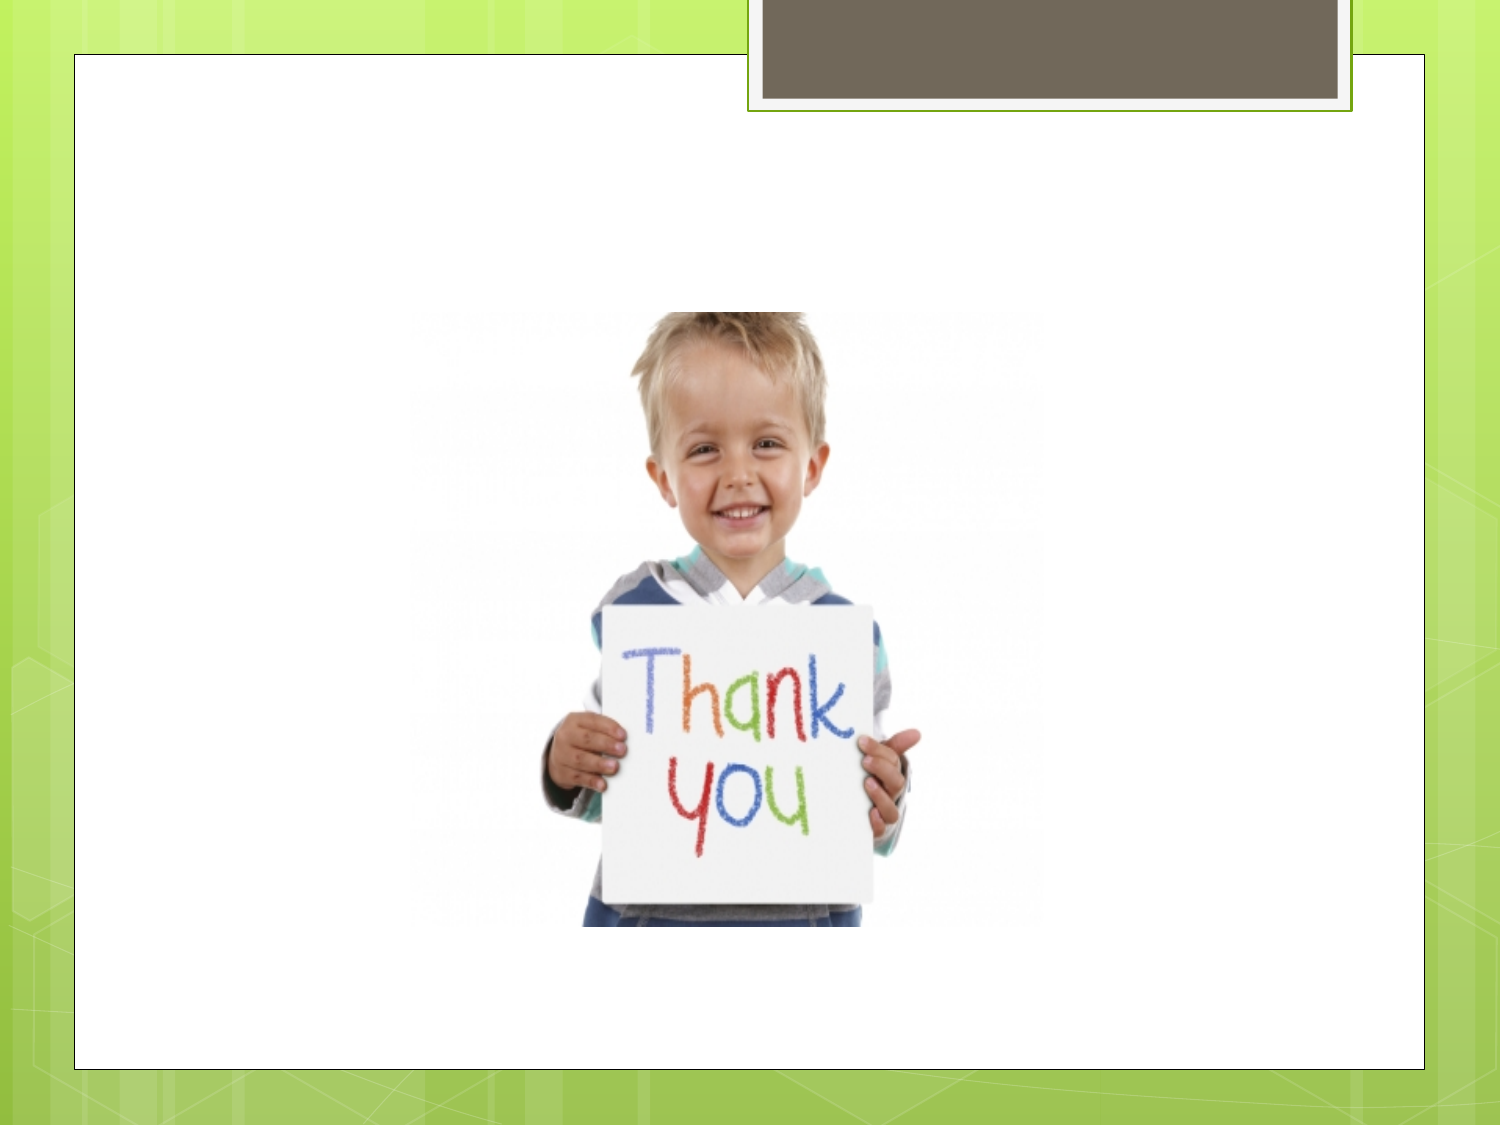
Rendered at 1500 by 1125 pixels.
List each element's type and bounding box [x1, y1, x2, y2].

list [410, 312, 1044, 928]
